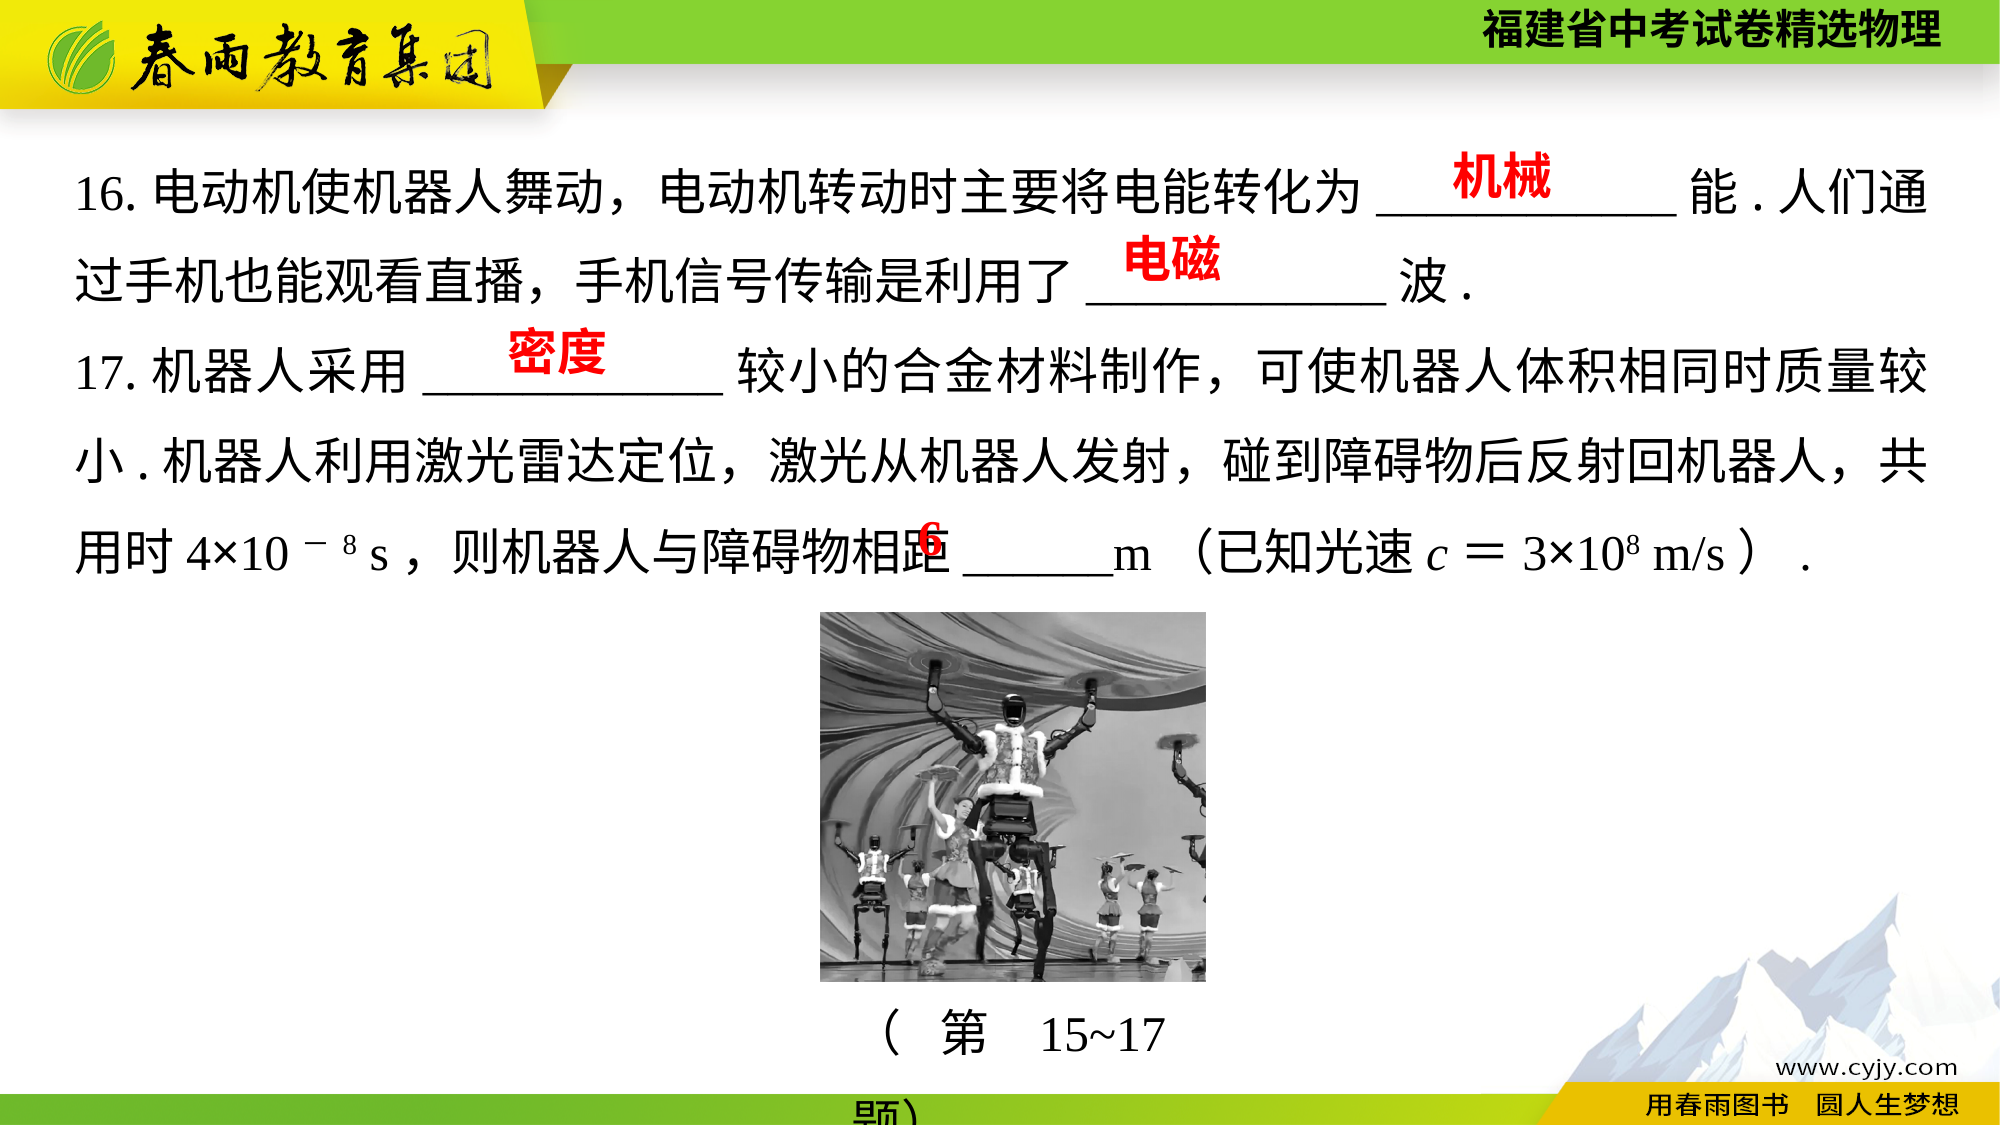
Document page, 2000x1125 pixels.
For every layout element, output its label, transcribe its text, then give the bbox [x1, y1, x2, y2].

text_box 电磁 [1107, 219, 1237, 295]
text_box 机械 [1438, 137, 1618, 212]
text_box 密度 [492, 313, 623, 389]
list 16.电动机使机器人舞动，电动机转动时主要将电能转化为____________能.人们通过手机也能观看直播，手机信号传输是利用了____________波. 17.机器人采用____________较小的合金材料制作，可使机器人体积相同时质量较小.机器人利用激光雷达定位，激光从机器人发射，碰到障碍物后反射回机器人，共用时4×10－8 s，则机器人与障碍物相距______m（已知光速c＝3×108 m/s）. [59, 122, 1944, 592]
text_box 6 [841, 498, 958, 574]
picture [0, 0, 2000, 1125]
text_box （第15~17题） [836, 994, 1193, 1069]
